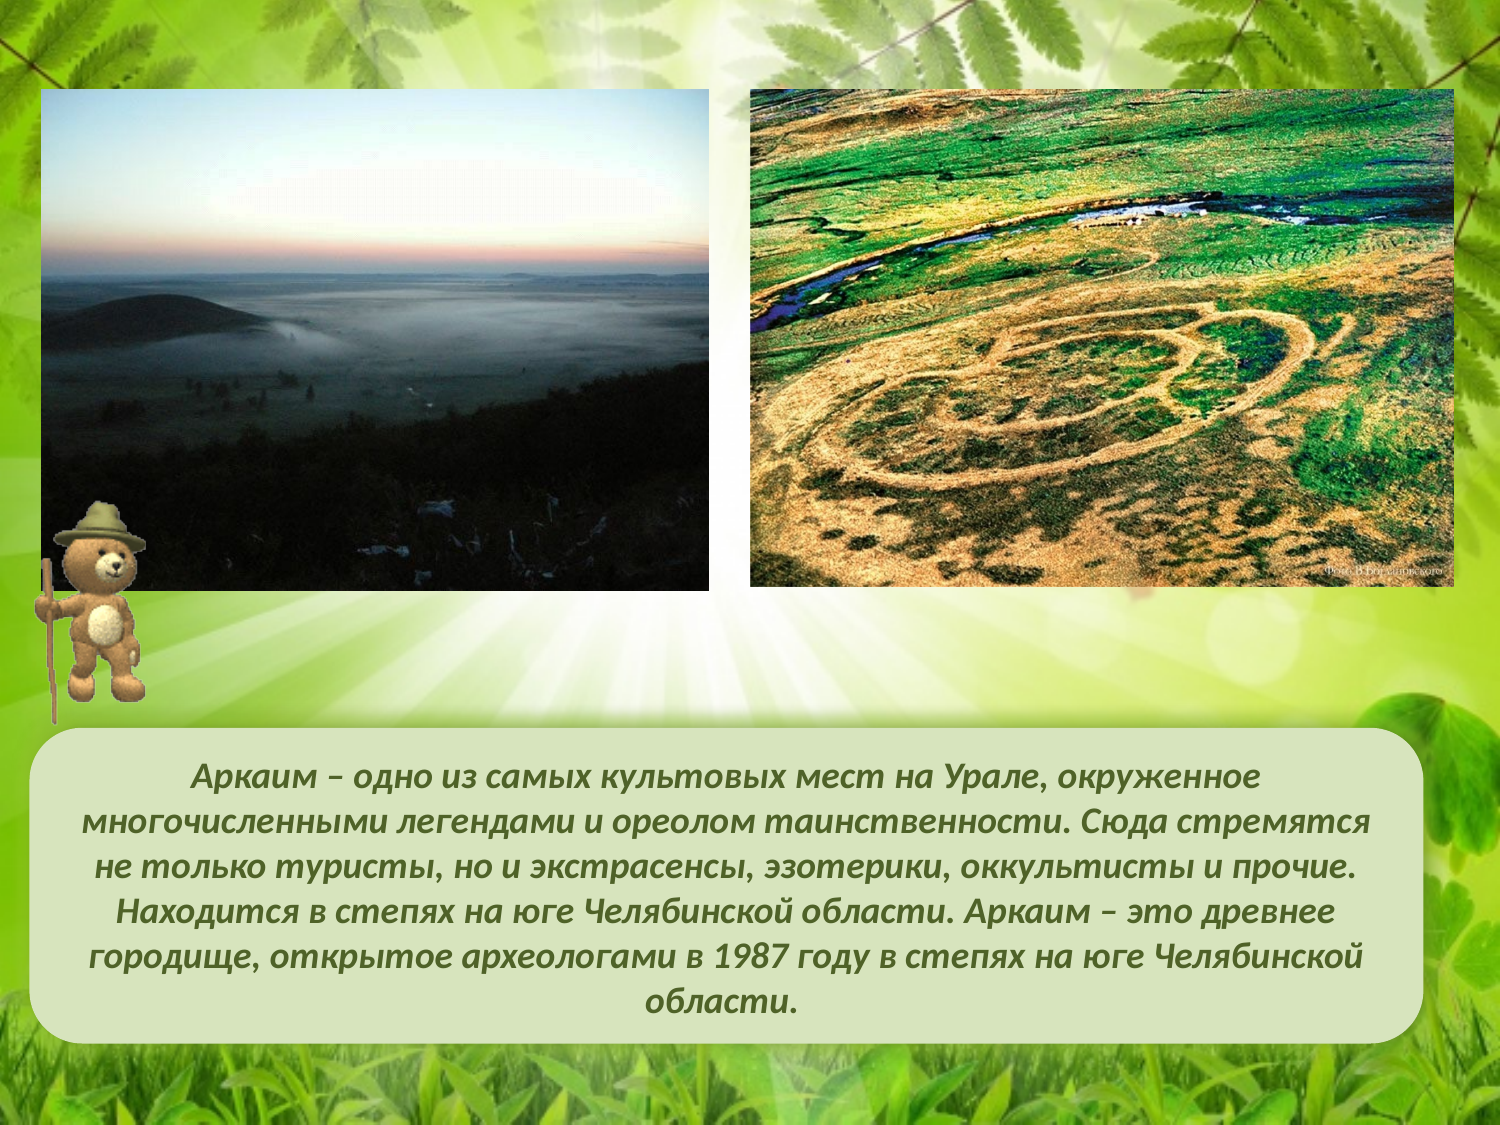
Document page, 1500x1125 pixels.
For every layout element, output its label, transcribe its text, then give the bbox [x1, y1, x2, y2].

picture [0, 0, 1500, 1125]
text_box Аркаим – одно из самых культовых мест на Урале, окруженное многочисленными легендами и ореолом таинственности. Сюда стремятся не только туристы, но и экстрасенсы, эзотерики, оккультисты и прочие. Находится в степях на юге Челябинской области. Аркаим – это древнее городище, открытое археологами в 1987 году в степях на юге Челябинской области. [29, 727, 1424, 1044]
